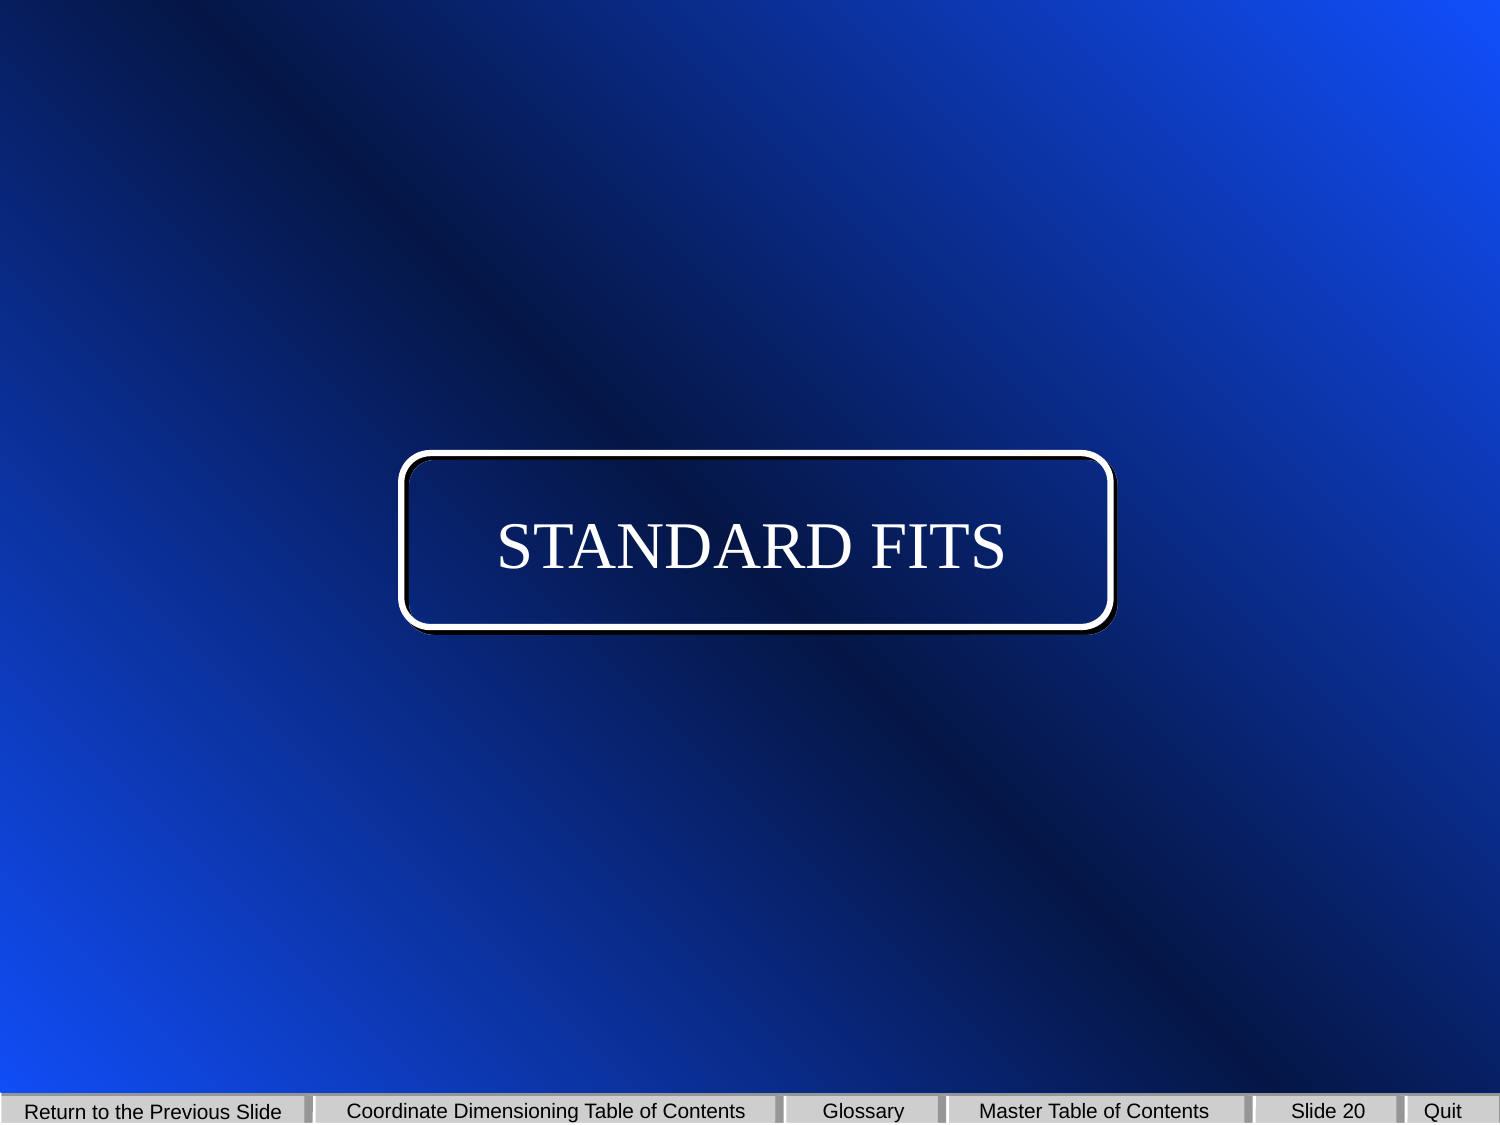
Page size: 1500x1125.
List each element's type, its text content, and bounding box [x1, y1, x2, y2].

text_box [401, 453, 1111, 628]
title STANDARD FITS [114, 447, 1391, 636]
